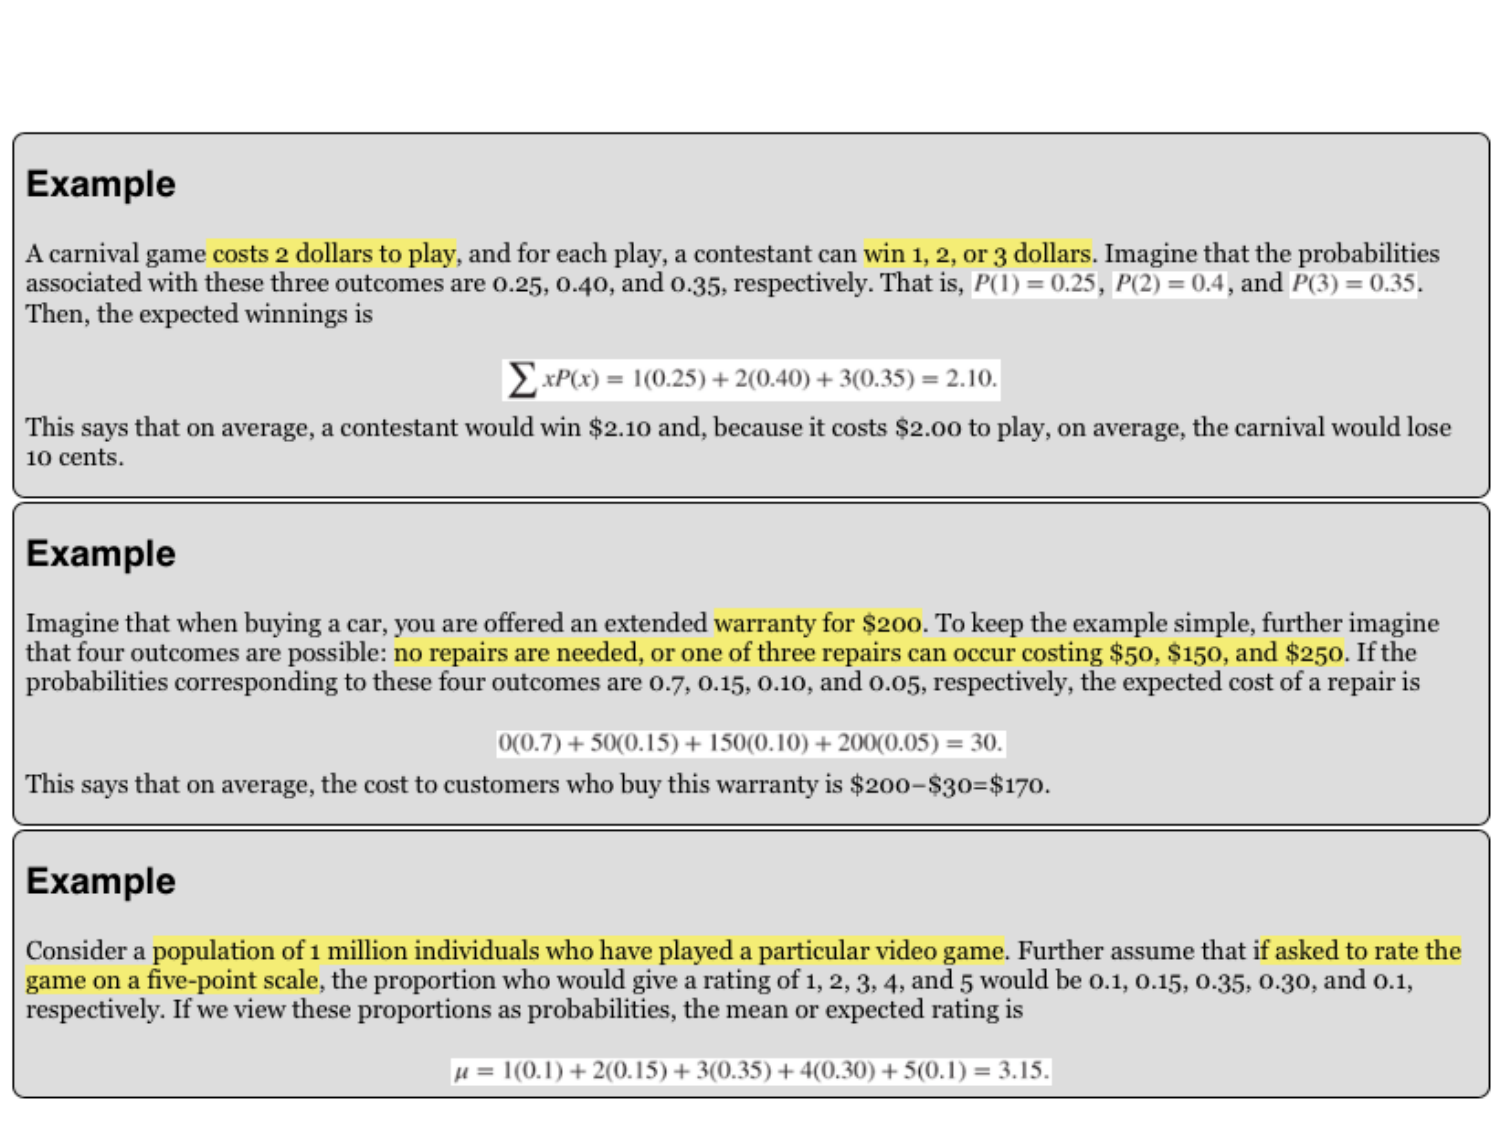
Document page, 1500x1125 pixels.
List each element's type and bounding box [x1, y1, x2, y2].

picture [0, 129, 1500, 1108]
